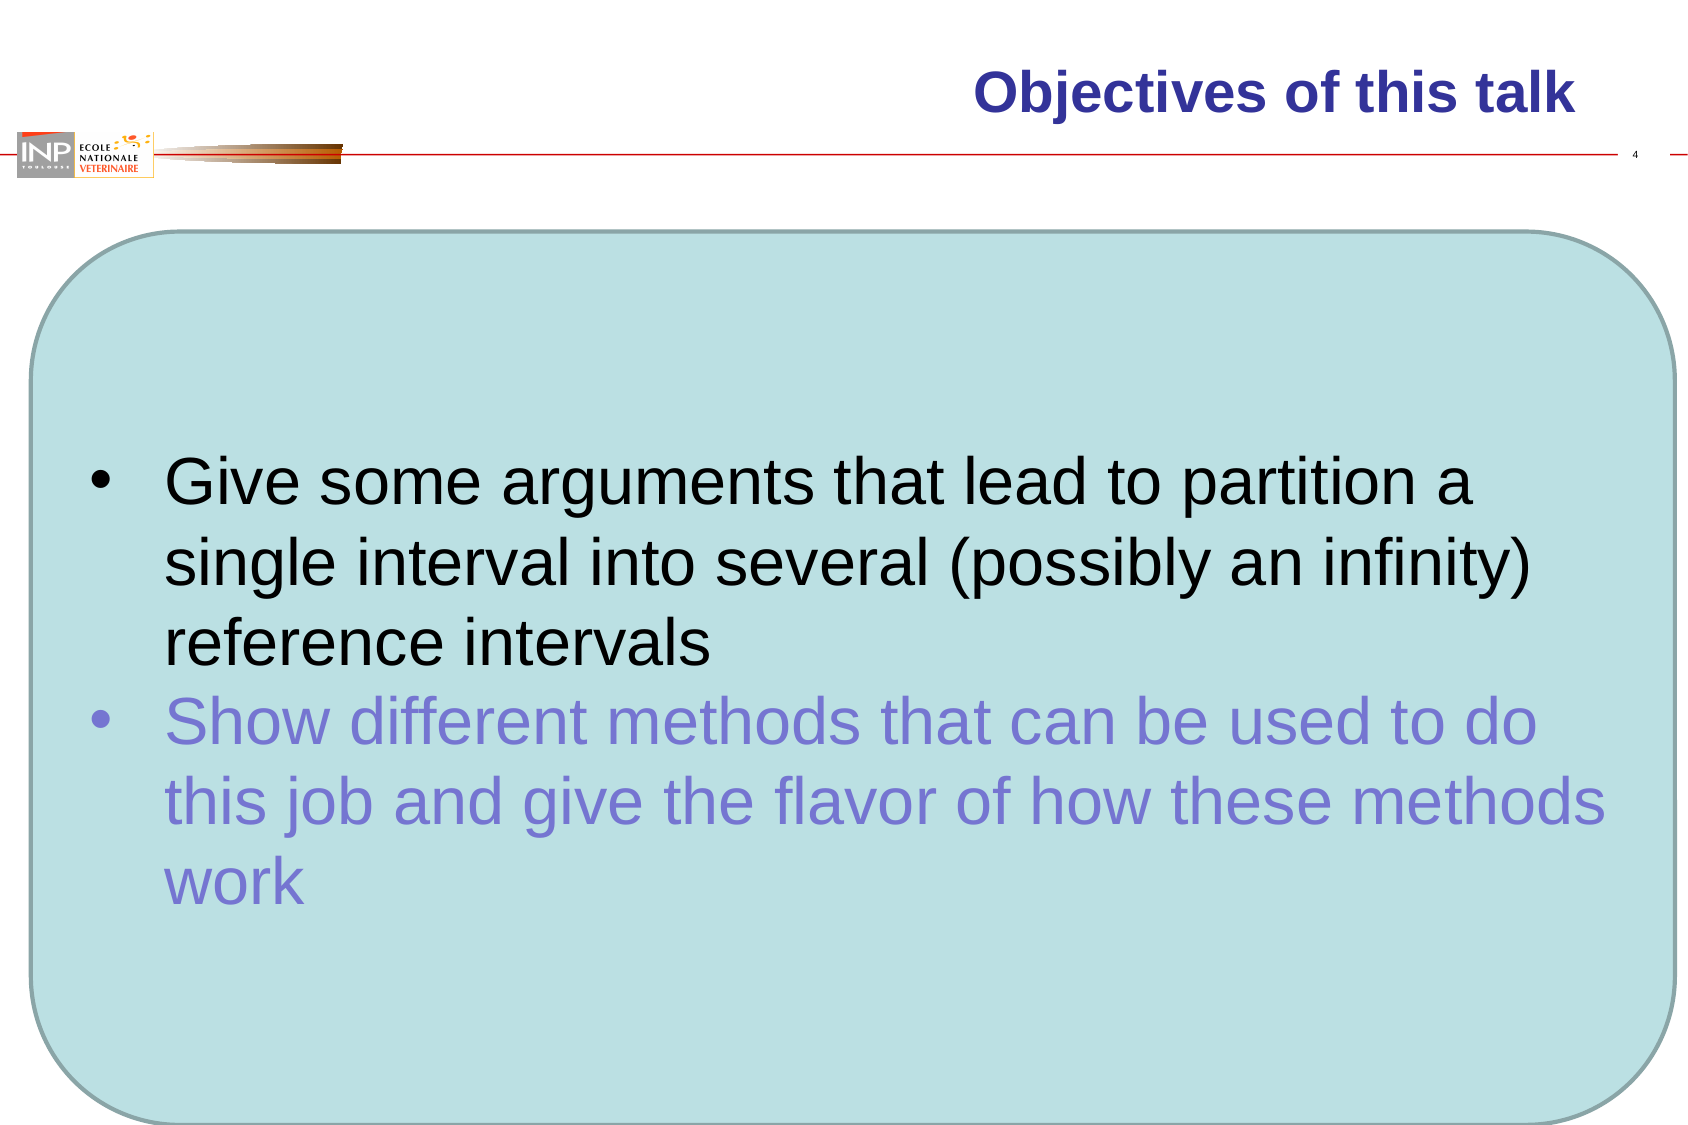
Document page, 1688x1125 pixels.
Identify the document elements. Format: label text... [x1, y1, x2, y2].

picture [17, 132, 154, 178]
title Objectives of this talk [80, 31, 1609, 147]
text_box Give some arguments that lead to partition a single interval into several (possibly an infinity) reference intervals Show different methods that can be used to do this job and give the flavor of how these methods work [28, 229, 1678, 1125]
